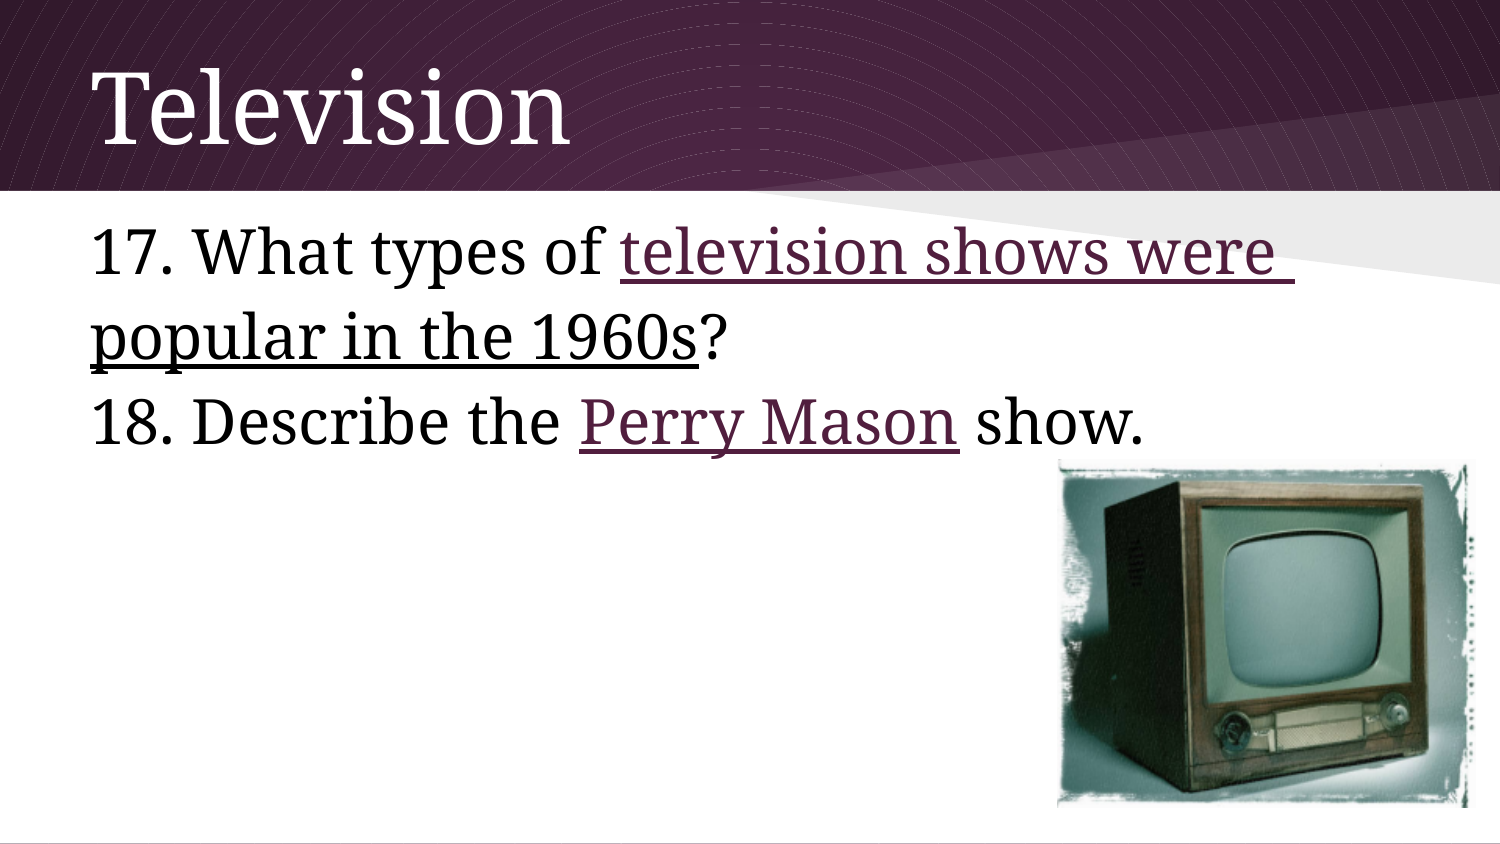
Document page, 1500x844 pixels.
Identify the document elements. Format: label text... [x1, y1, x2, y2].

title Television [75, 18, 1425, 190]
picture [1056, 459, 1477, 809]
list 17. What types of television shows were popular in the 1960s? 18. Describe the Perry Mason show. [75, 196, 1425, 702]
